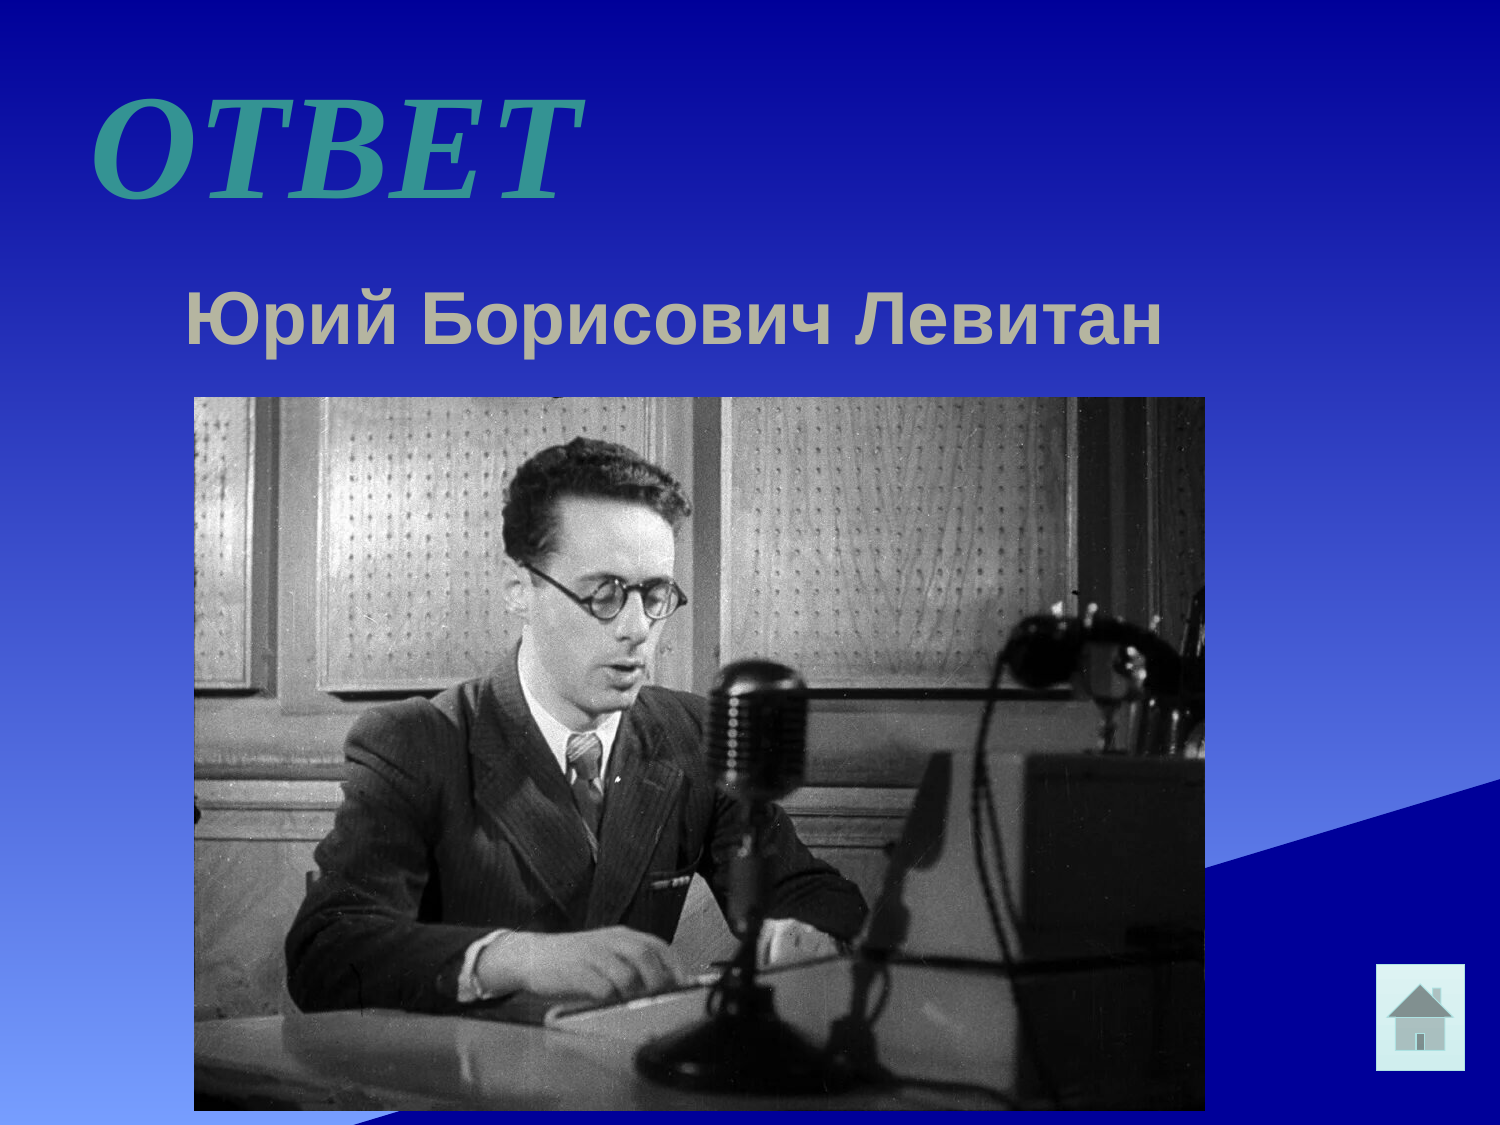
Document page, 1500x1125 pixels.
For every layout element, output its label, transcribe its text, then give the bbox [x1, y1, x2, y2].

title ОТВЕТ [74, 44, 1426, 233]
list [194, 397, 1205, 1111]
list Юрий Борисович Левитан [49, 262, 1268, 412]
text_box [1376, 964, 1465, 1071]
